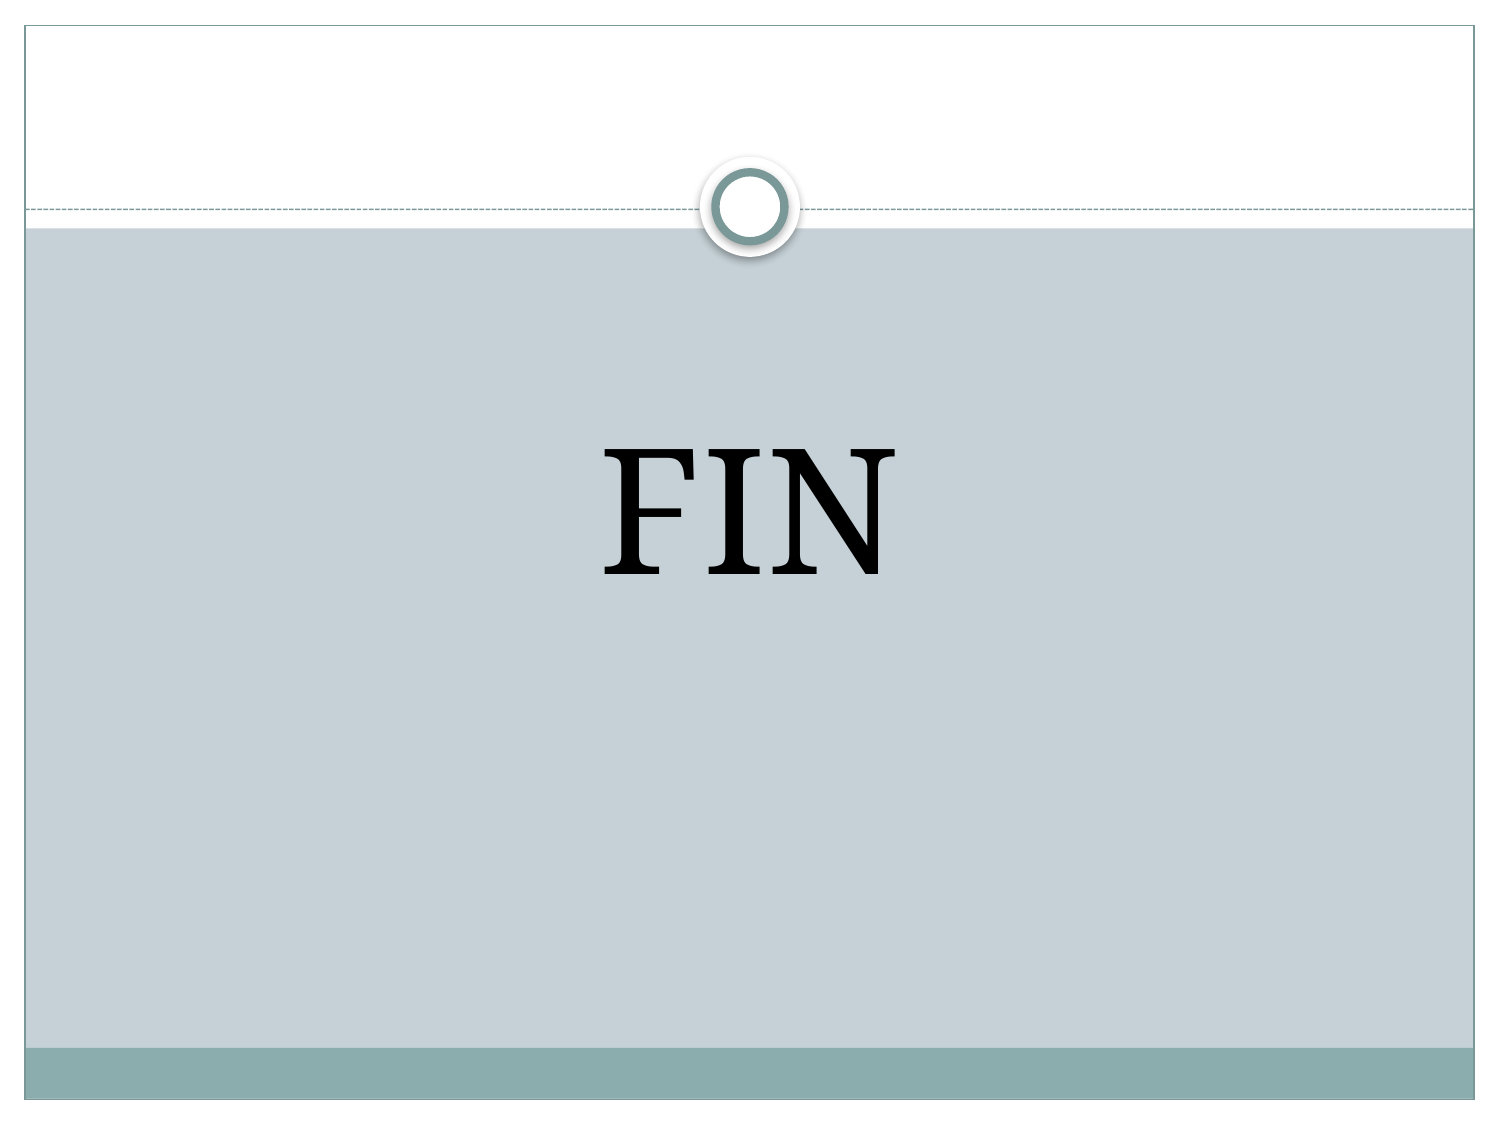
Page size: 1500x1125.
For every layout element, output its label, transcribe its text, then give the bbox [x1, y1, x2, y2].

list FIN [49, 249, 1450, 1005]
